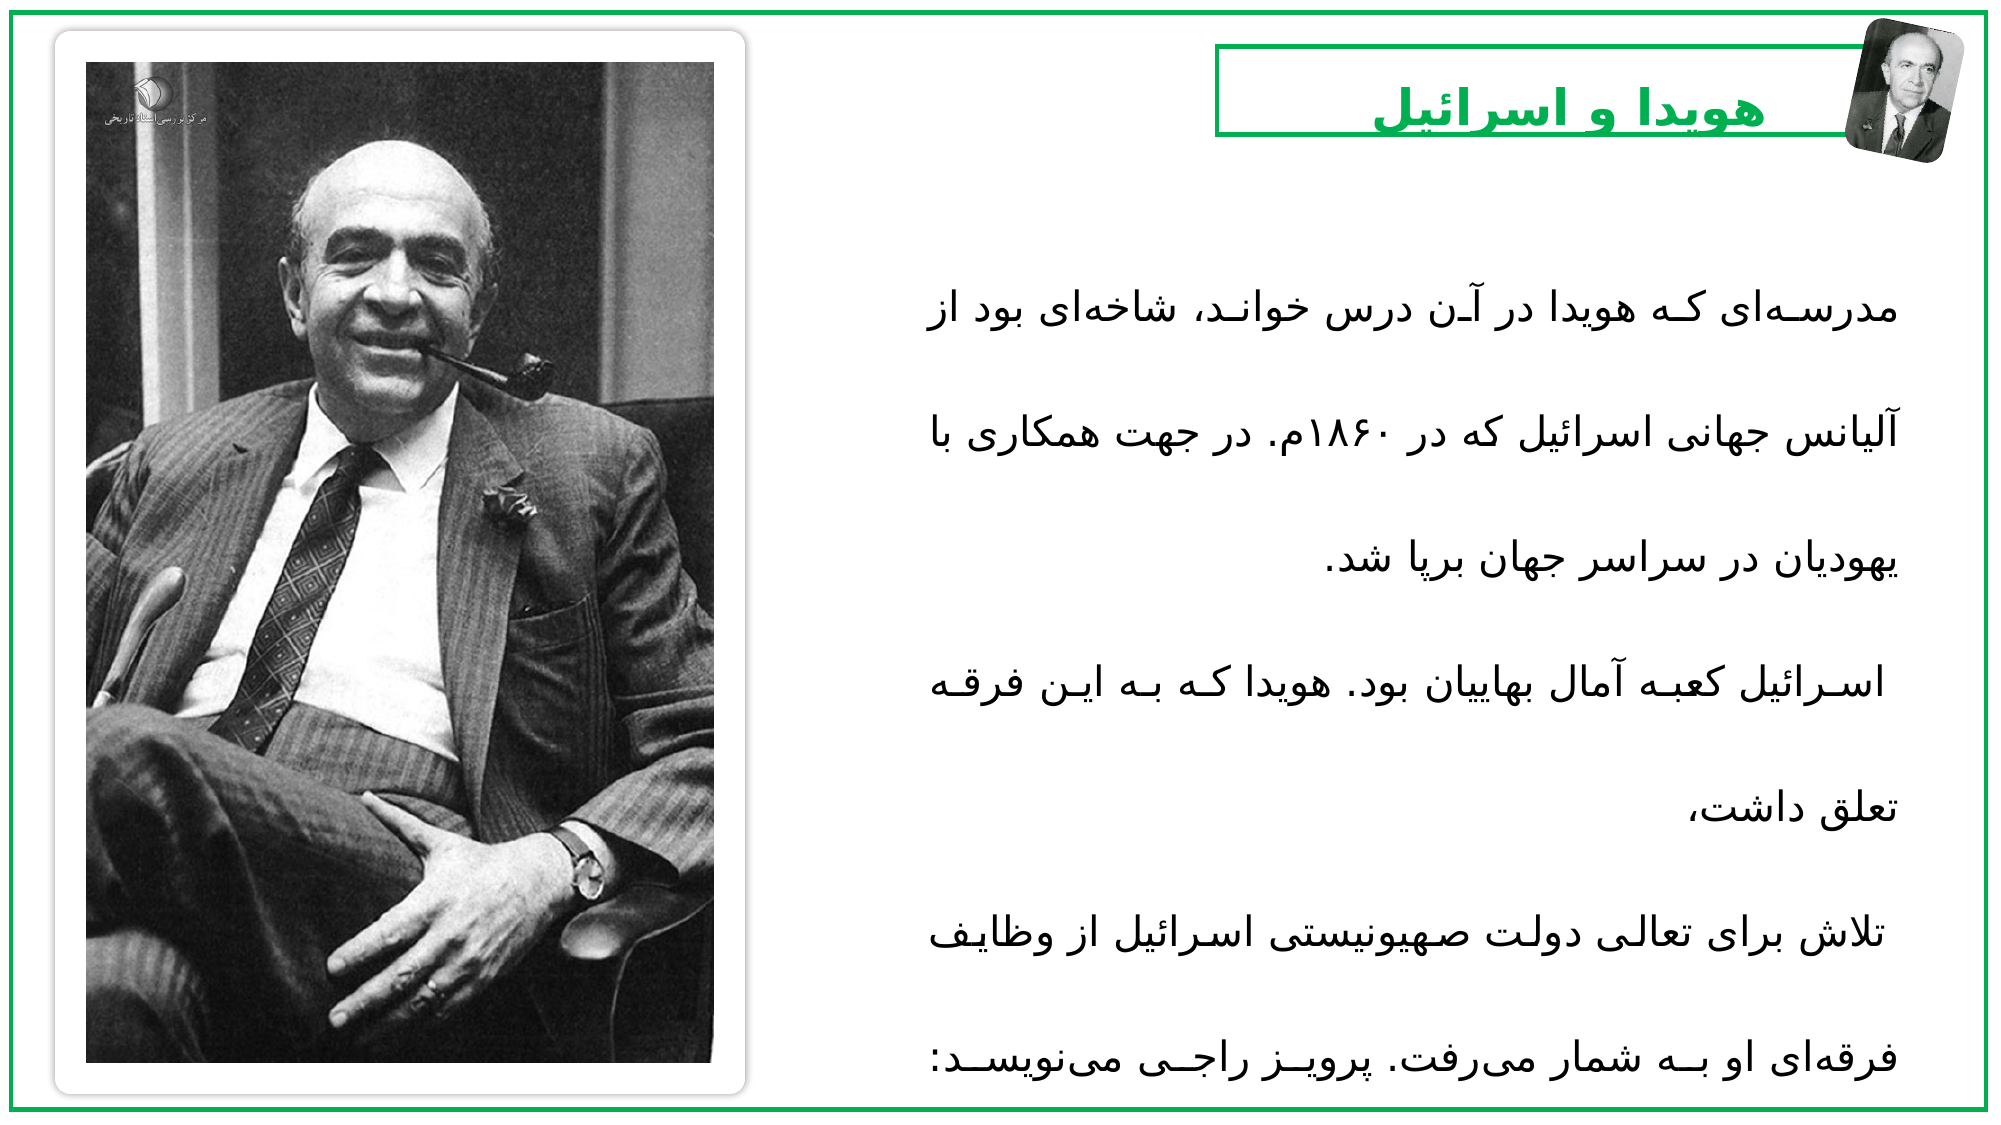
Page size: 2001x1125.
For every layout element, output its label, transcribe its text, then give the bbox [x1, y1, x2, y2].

picture [1845, 18, 1965, 163]
picture [85, 61, 715, 1063]
text_box هویدا و اسرائیل [1356, 37, 1782, 143]
text_box مدرسه‌ای که هویدا در آن درس خواند، شاخه‌ای بود از آلیانس جهانی اسرائیل که در ۱۸۶۰م. در جهت همکاری با یهودیان در سراسر جهان برپا شد. اسرائیل کعبه آمال بهاییان بود. هویدا که به این فرقه تعلق داشت، تلاش برای تعالی دولت صهیونیستی اسرائیل از وظایف فرقه‌ای او به شمار می‌رفت. پرویز راجی می‌نویسد: «هویدا از ایجاد چنین دولتی طرفداری می‌کرد و می‌گفت این تنها پادزهر سامی ستیزی تاریخی است». [914, 197, 1915, 1125]
